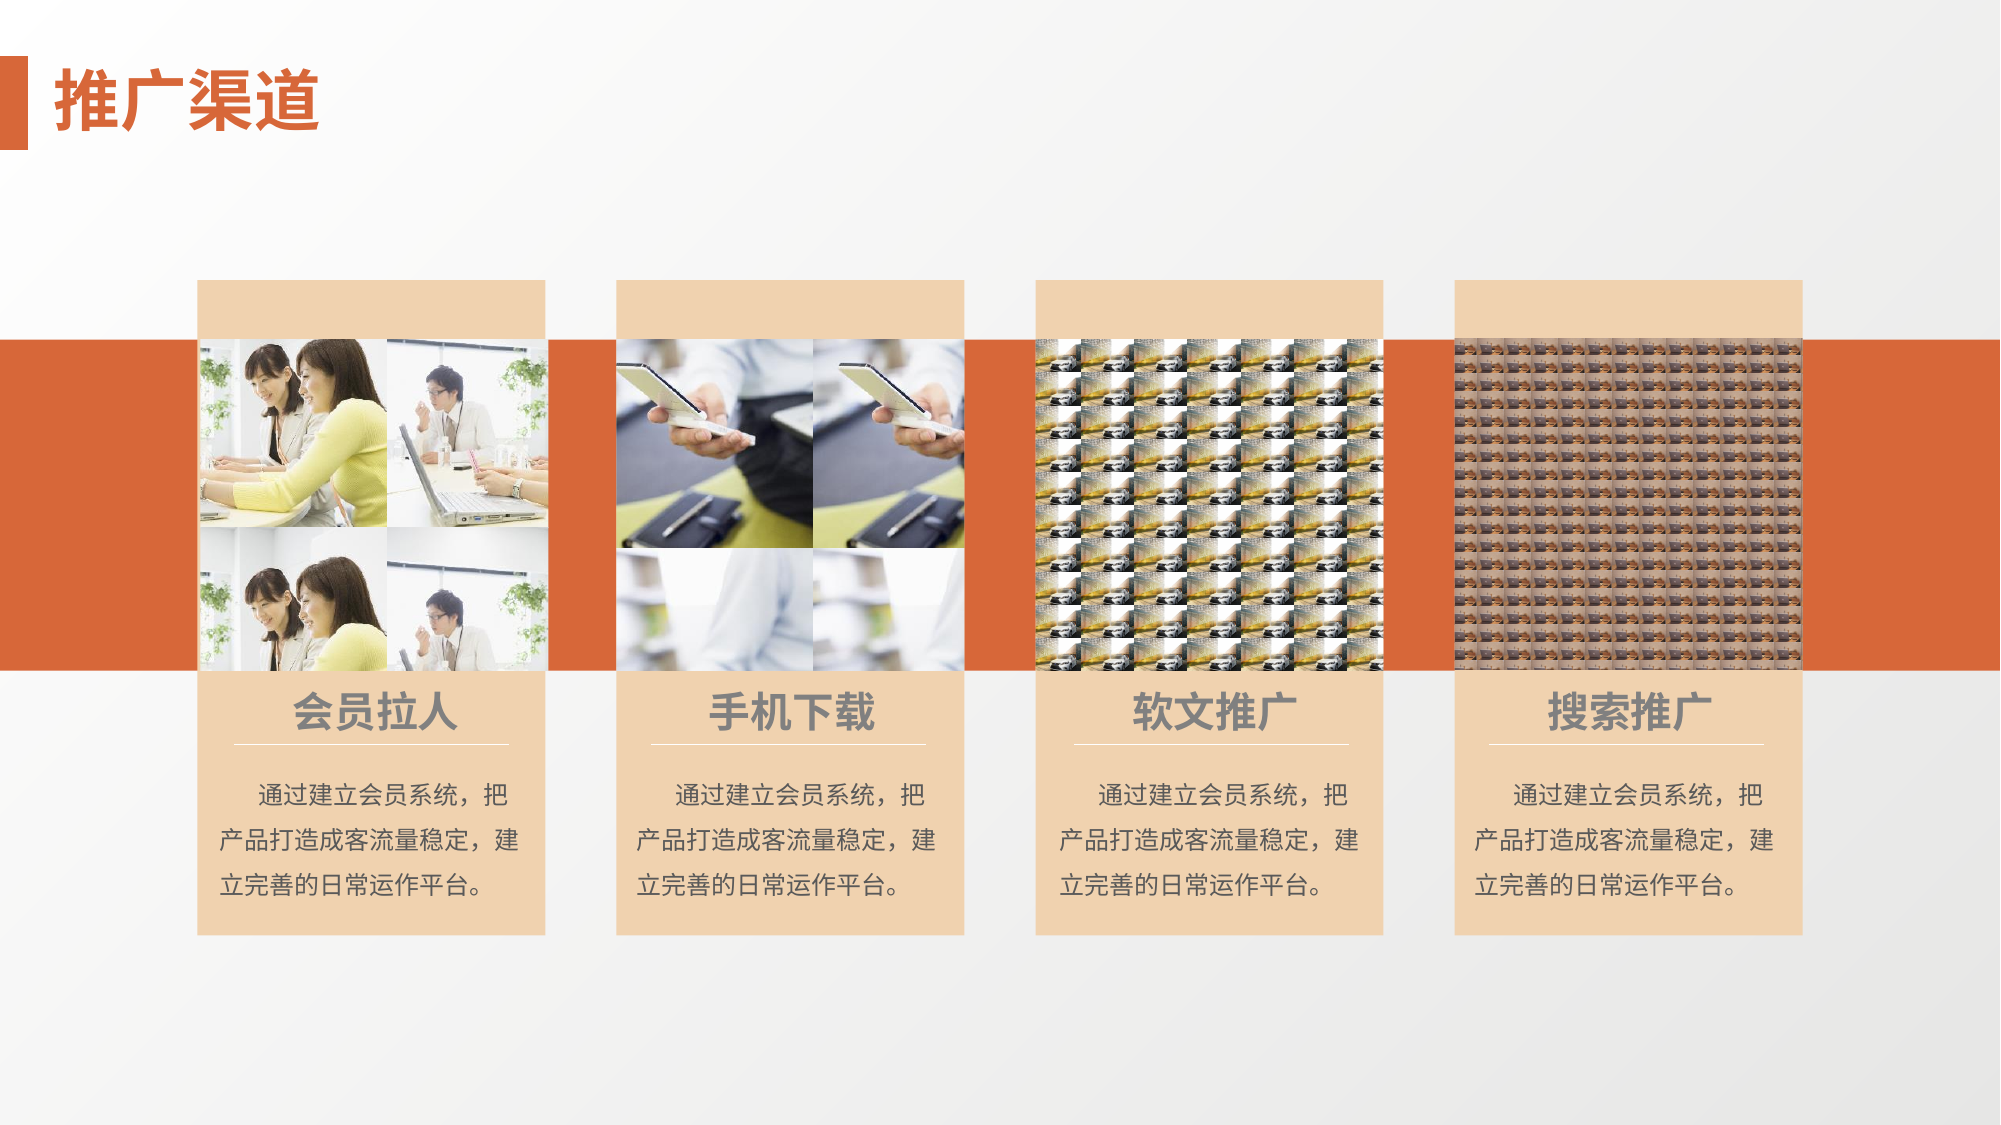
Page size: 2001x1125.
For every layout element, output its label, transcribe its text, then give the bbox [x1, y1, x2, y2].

text_box [0, 55, 29, 151]
text_box [0, 339, 197, 672]
text_box 推广渠道 [3, 51, 372, 147]
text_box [197, 280, 1803, 936]
text_box [1803, 339, 2000, 672]
